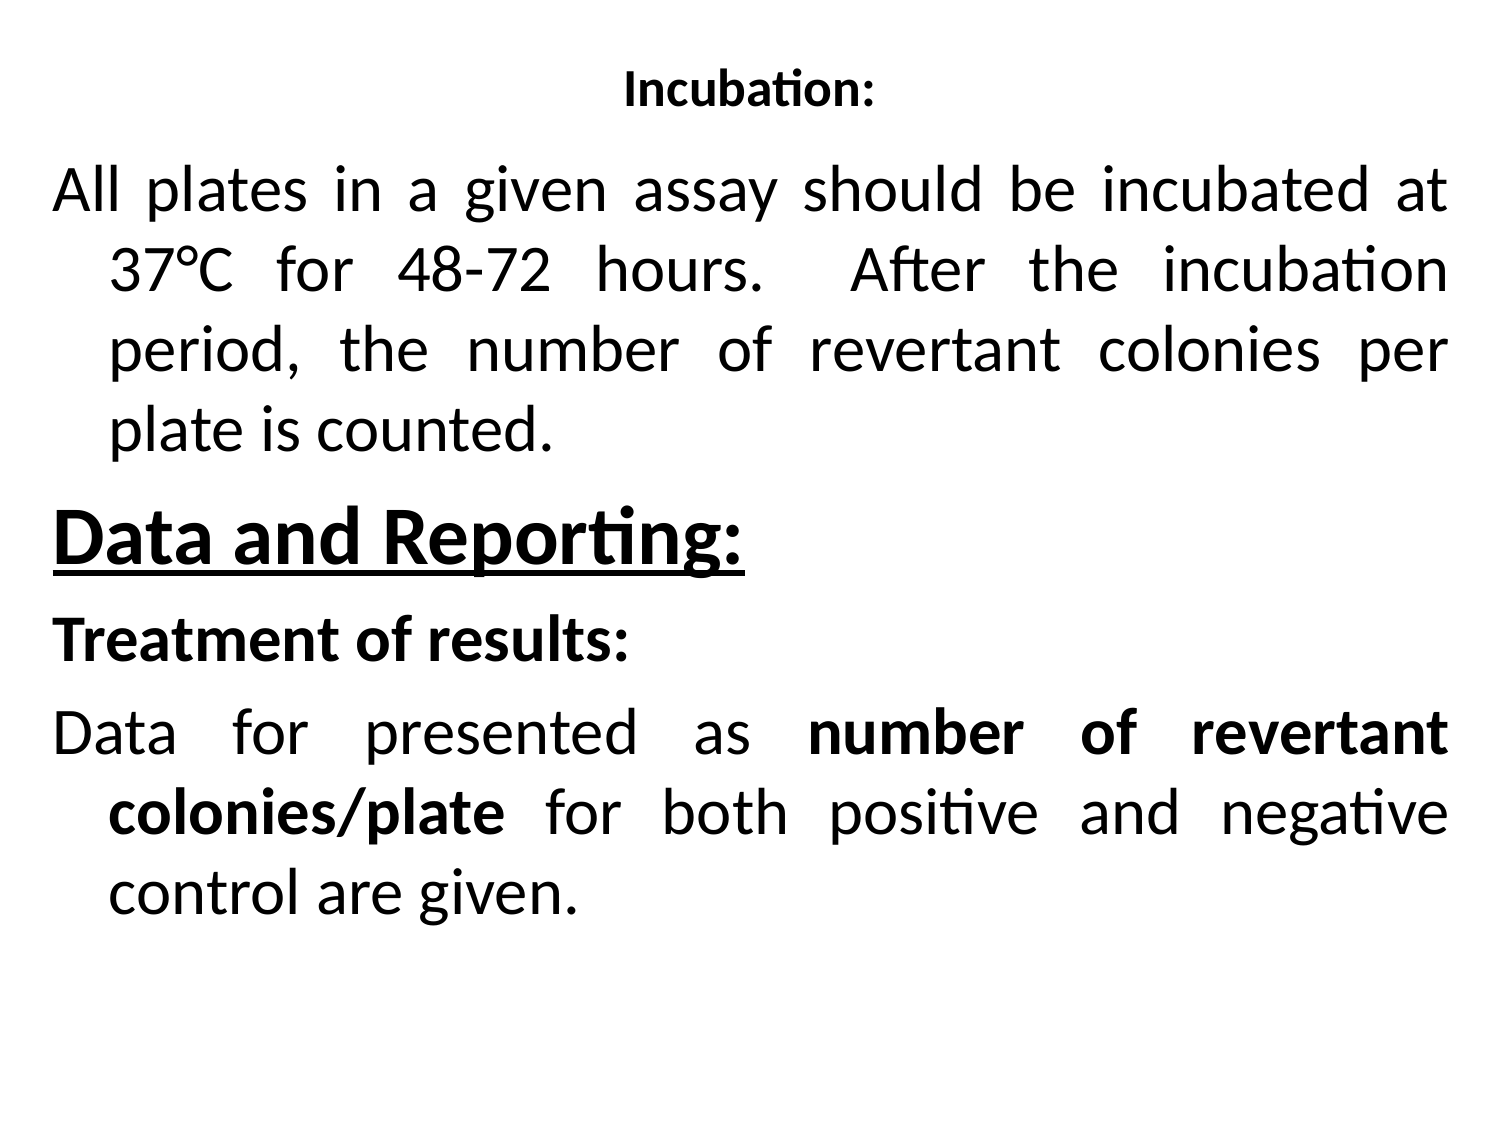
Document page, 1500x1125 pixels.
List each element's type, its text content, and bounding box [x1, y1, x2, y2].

list All plates in a given assay should be incubated at 37°C for 48-72 hours. After the incubation period, the number of revertant colonies per plate is counted. Data and Reporting: Treatment of results: Data for presented as number of revertant colonies/plate for both positive and negative control are given. [37, 137, 1466, 1075]
title Incubation: [75, 45, 1425, 125]
